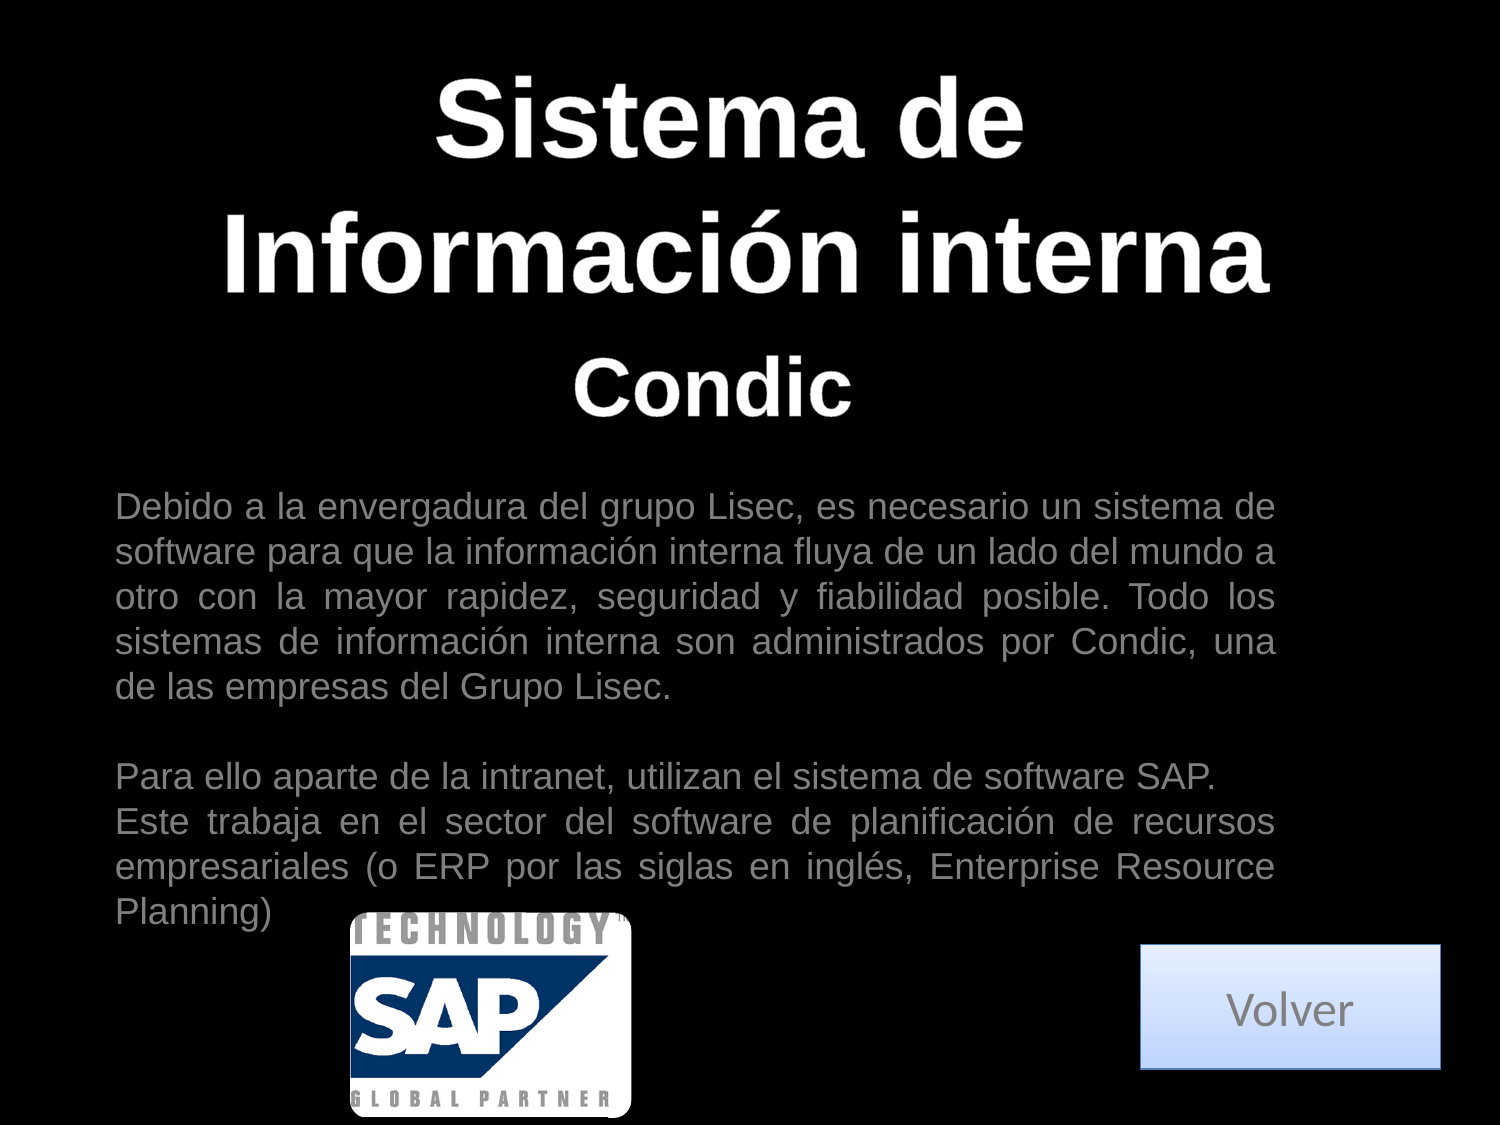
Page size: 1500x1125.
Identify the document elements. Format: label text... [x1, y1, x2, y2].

text_box Volver [1140, 944, 1441, 1070]
picture [349, 912, 632, 1119]
text_box Debido a la envergadura del grupo Lisec, es necesario un sistema de software para que la información interna fluya de un lado del mundo a otro con la mayor rapidez, seguridad y fiabilidad posible. Todo los sistemas de información interna son administrados por Condic, una de las empresas del Grupo Lisec. Para ello aparte de la intranet, utilizan el sistema de software SAP. Este trabaja en el sector del software de planificación de recursos empresariales (o ERP por las siglas en inglés, Enterprise Resource Planning) [99, 474, 1291, 1030]
text_box Sistema de Información interna [205, 37, 1286, 323]
text_box Condic [425, 325, 1000, 440]
